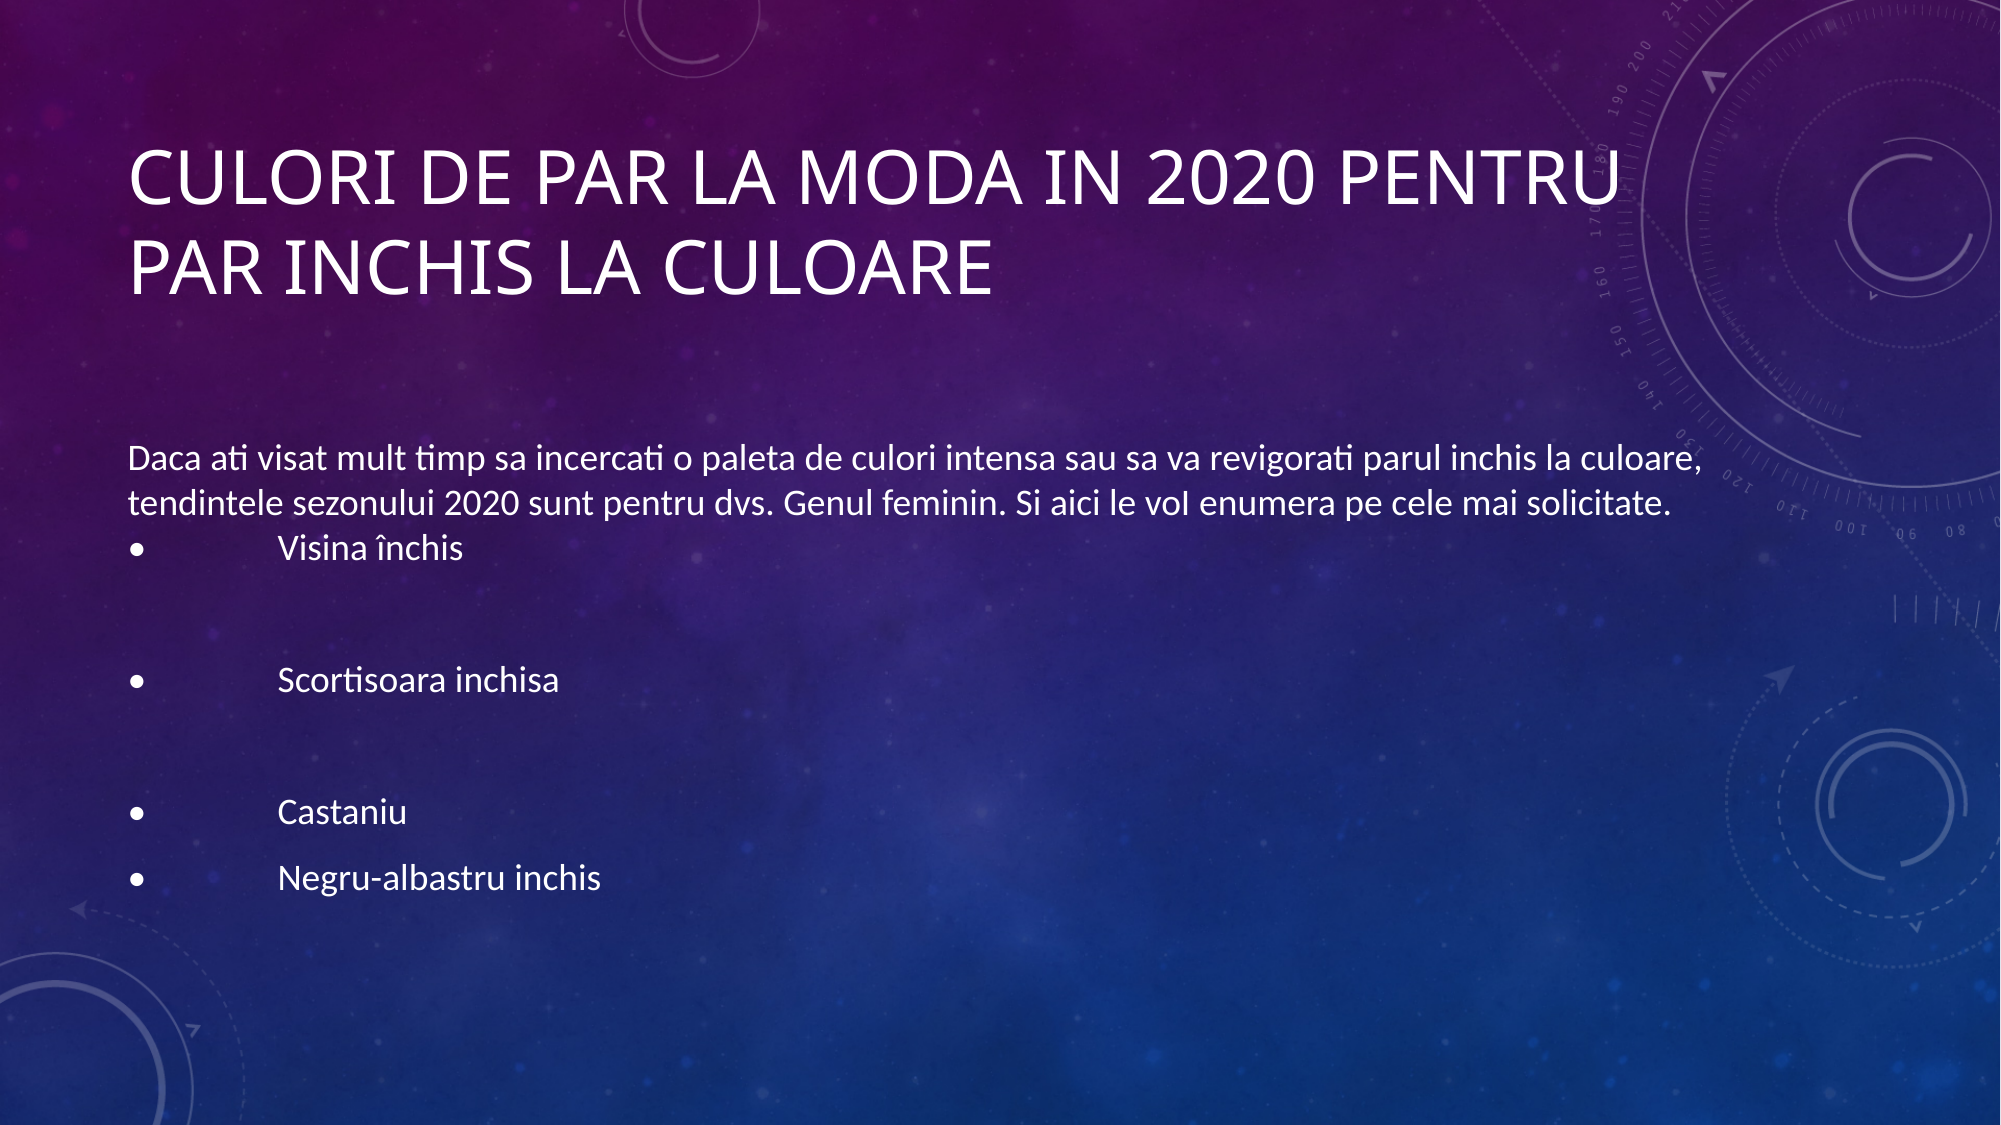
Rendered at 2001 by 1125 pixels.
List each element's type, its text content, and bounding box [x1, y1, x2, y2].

title CULORI DE PAR LA MODA IN 2020 PENTRU PAR INCHIS LA CULOARE [112, 99, 1775, 339]
list Daca ati visat mult timp sa incercati o paleta de culori intensa sau sa va revigorati parul inchis la culoare, tendintele sezonului 2020 sunt pentru dvs. Genul feminin. Si aici le voI enumera pe cele mai solicitate. • Visina închis • Scortisoara inchisa • Castaniu • Negru-albastru inchis [112, 351, 1775, 950]
picture [0, 0, 2001, 1125]
